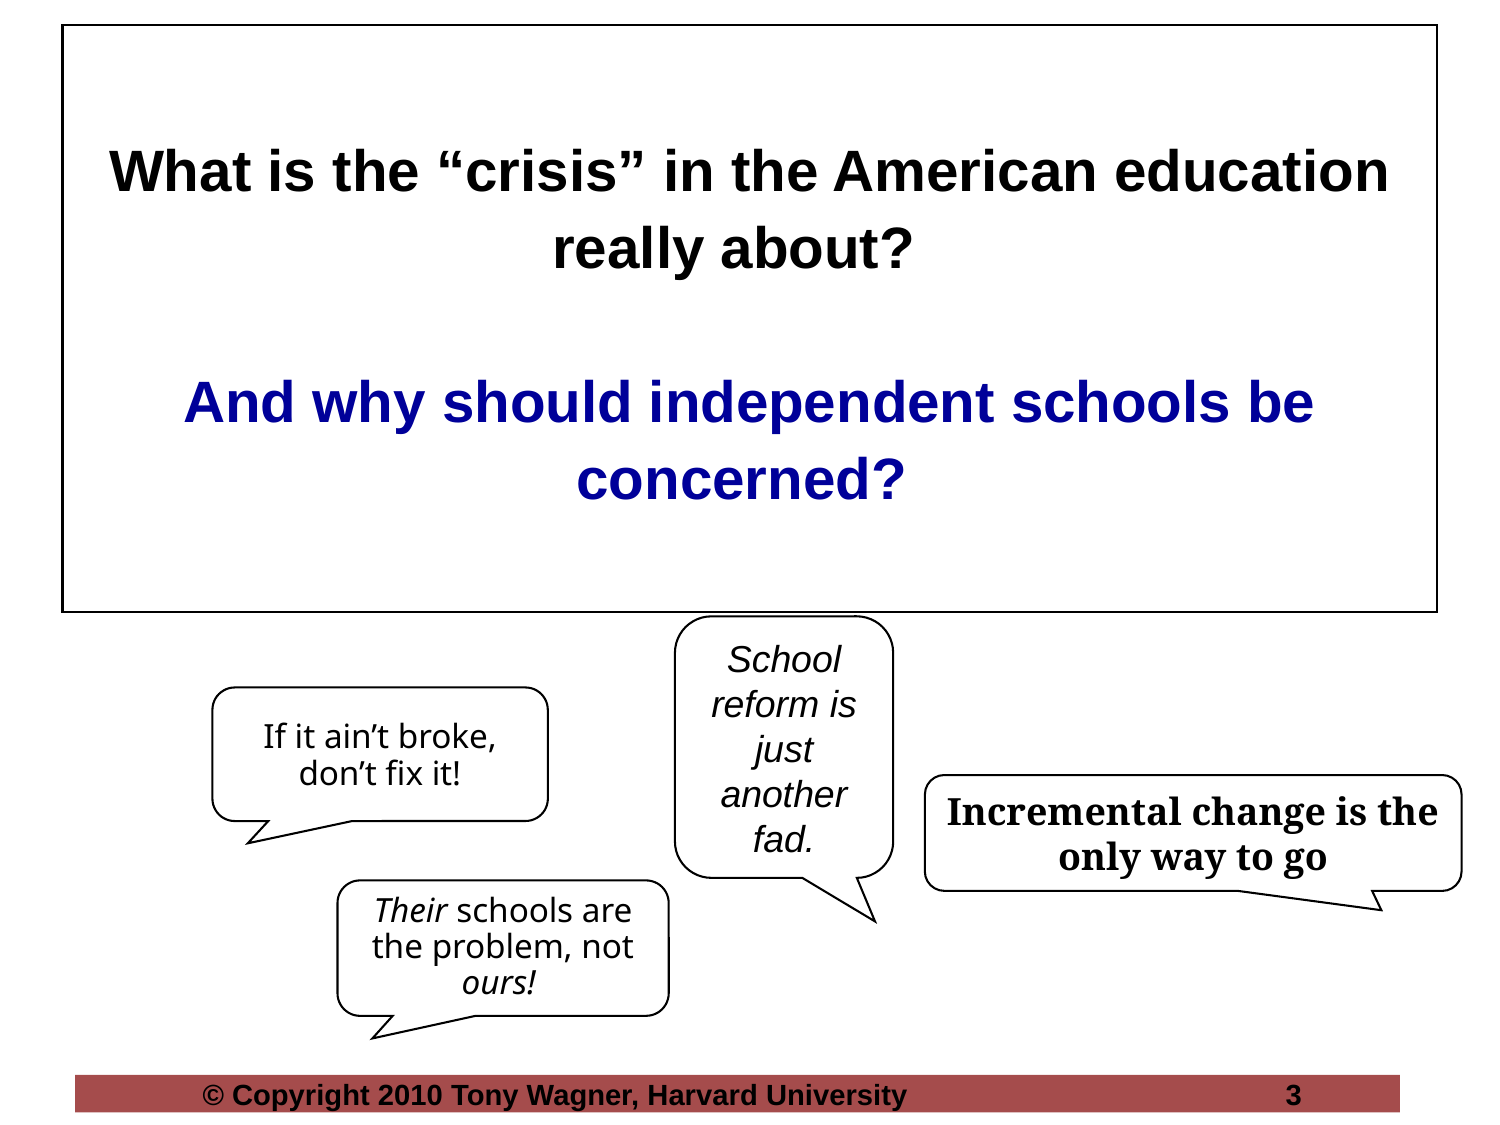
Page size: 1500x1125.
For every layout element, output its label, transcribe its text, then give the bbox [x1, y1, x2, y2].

text_box What is the “crisis” in the American education really about? And why should independent schools be concerned? [62, 24, 1438, 613]
text_box Incremental change is the only way to go [924, 775, 1462, 911]
text_box Their schools are the problem, not ours! [337, 880, 669, 1039]
text_box If it ain’t broke, don’t fix it! [212, 687, 548, 844]
text_box School reform is just another fad. [674, 616, 894, 922]
list [399, 613, 1113, 1026]
